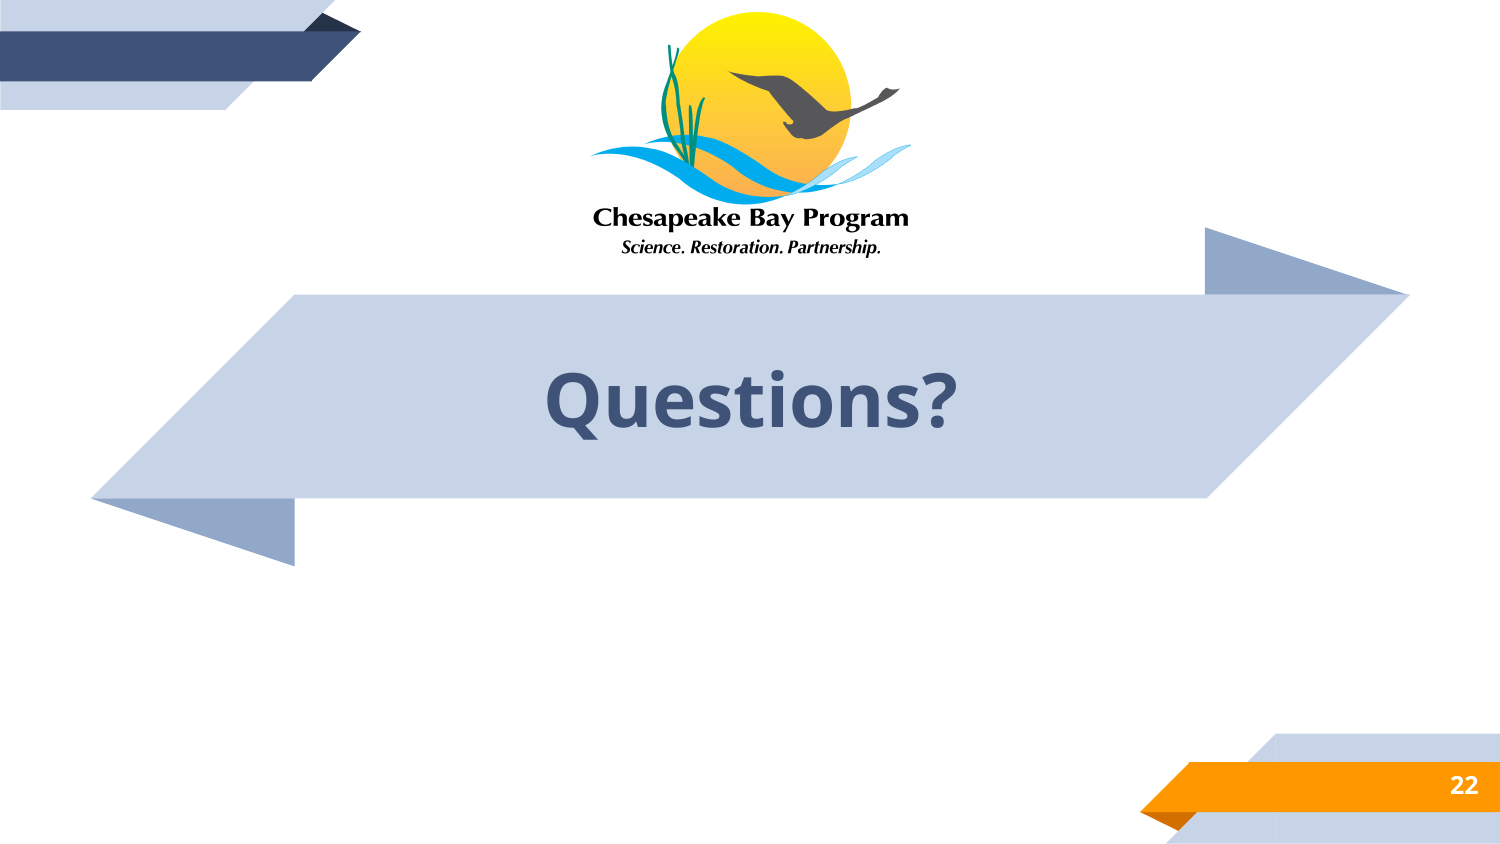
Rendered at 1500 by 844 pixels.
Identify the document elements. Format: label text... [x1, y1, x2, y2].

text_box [90, 226, 1411, 567]
slide_number 22 [1249, 760, 1494, 813]
picture [590, 10, 912, 259]
